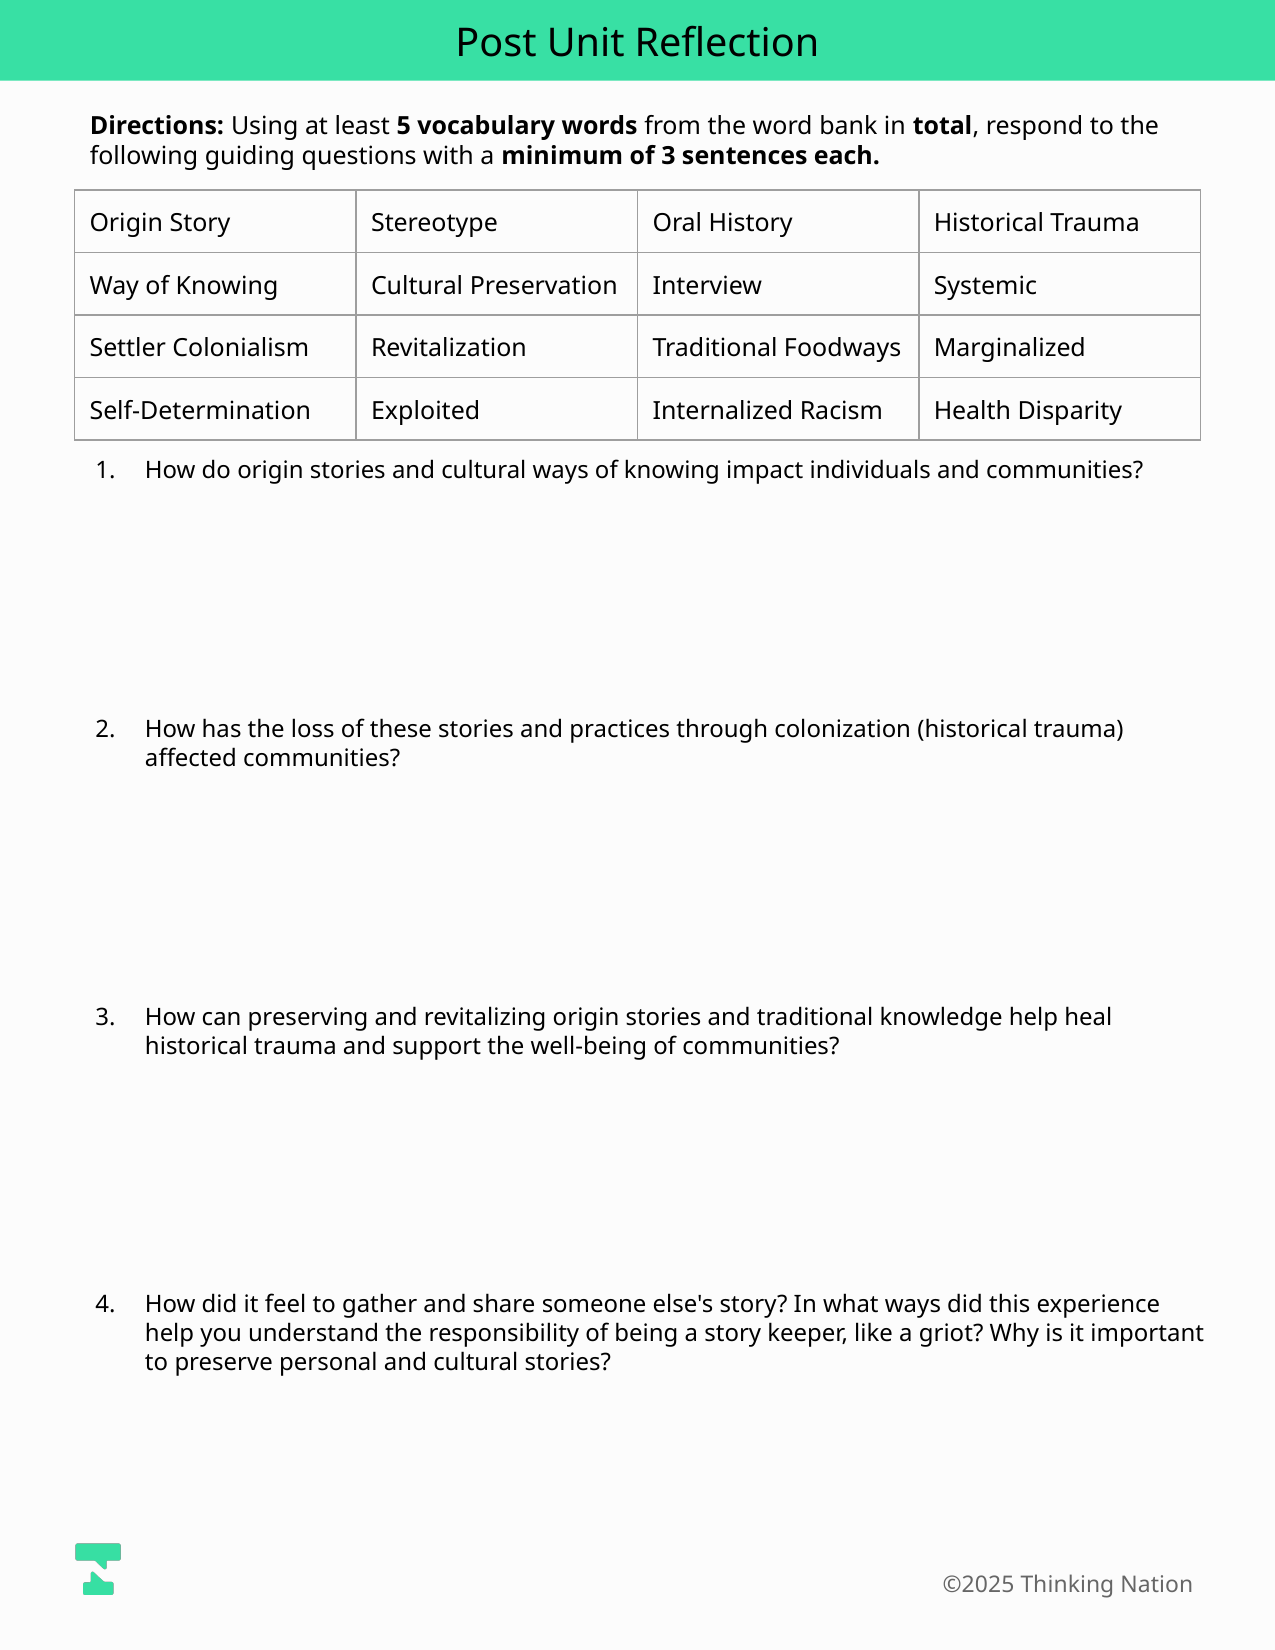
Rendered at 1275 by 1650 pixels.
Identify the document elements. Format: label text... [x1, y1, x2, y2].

picture [62, 1533, 134, 1605]
table_cell Health Disparity [920, 378, 1200, 439]
table_cell Exploited [357, 378, 637, 439]
table_cell Internalized Racism [638, 378, 918, 439]
table_header Oral History [638, 191, 918, 252]
text_box Post Unit Reflection [0, 0, 1275, 81]
table_cell Settler Colonialism [75, 316, 355, 377]
table_cell Way of Knowing [75, 253, 355, 314]
table_cell Systemic [920, 253, 1200, 314]
table_cell Revitalization [357, 316, 637, 377]
table_header Historical Trauma [920, 191, 1200, 252]
table_cell Cultural Preservation [357, 253, 637, 314]
text_box Directions: Using at least 5 vocabulary words from the word bank in total, respond to the following guiding questions with a minimum of 3 sentences each. [74, 94, 1201, 185]
text_box How do origin stories and cultural ways of knowing impact individuals and communities? How has the loss of these stories and practices through colonization (historical trauma) affected communities? How can preserving and revitalizing origin stories and traditional knowledge help heal historical trauma and support the well-being of communities? How did it feel to gather and share someone else's story? In what ways did this experience help you understand the responsibility of being a story keeper, like a griot? Why is it important to preserve personal and cultural stories? [54, 439, 1221, 1534]
table_cell Interview [638, 253, 918, 314]
table_header Stereotype [357, 191, 637, 252]
text_box ©2025 Thinking Nation [907, 1553, 1210, 1605]
table_cell Self-Determination [75, 378, 355, 439]
table_cell Traditional Foodways [638, 316, 918, 377]
table_cell Marginalized [920, 316, 1200, 377]
table_header Origin Story [75, 191, 355, 252]
